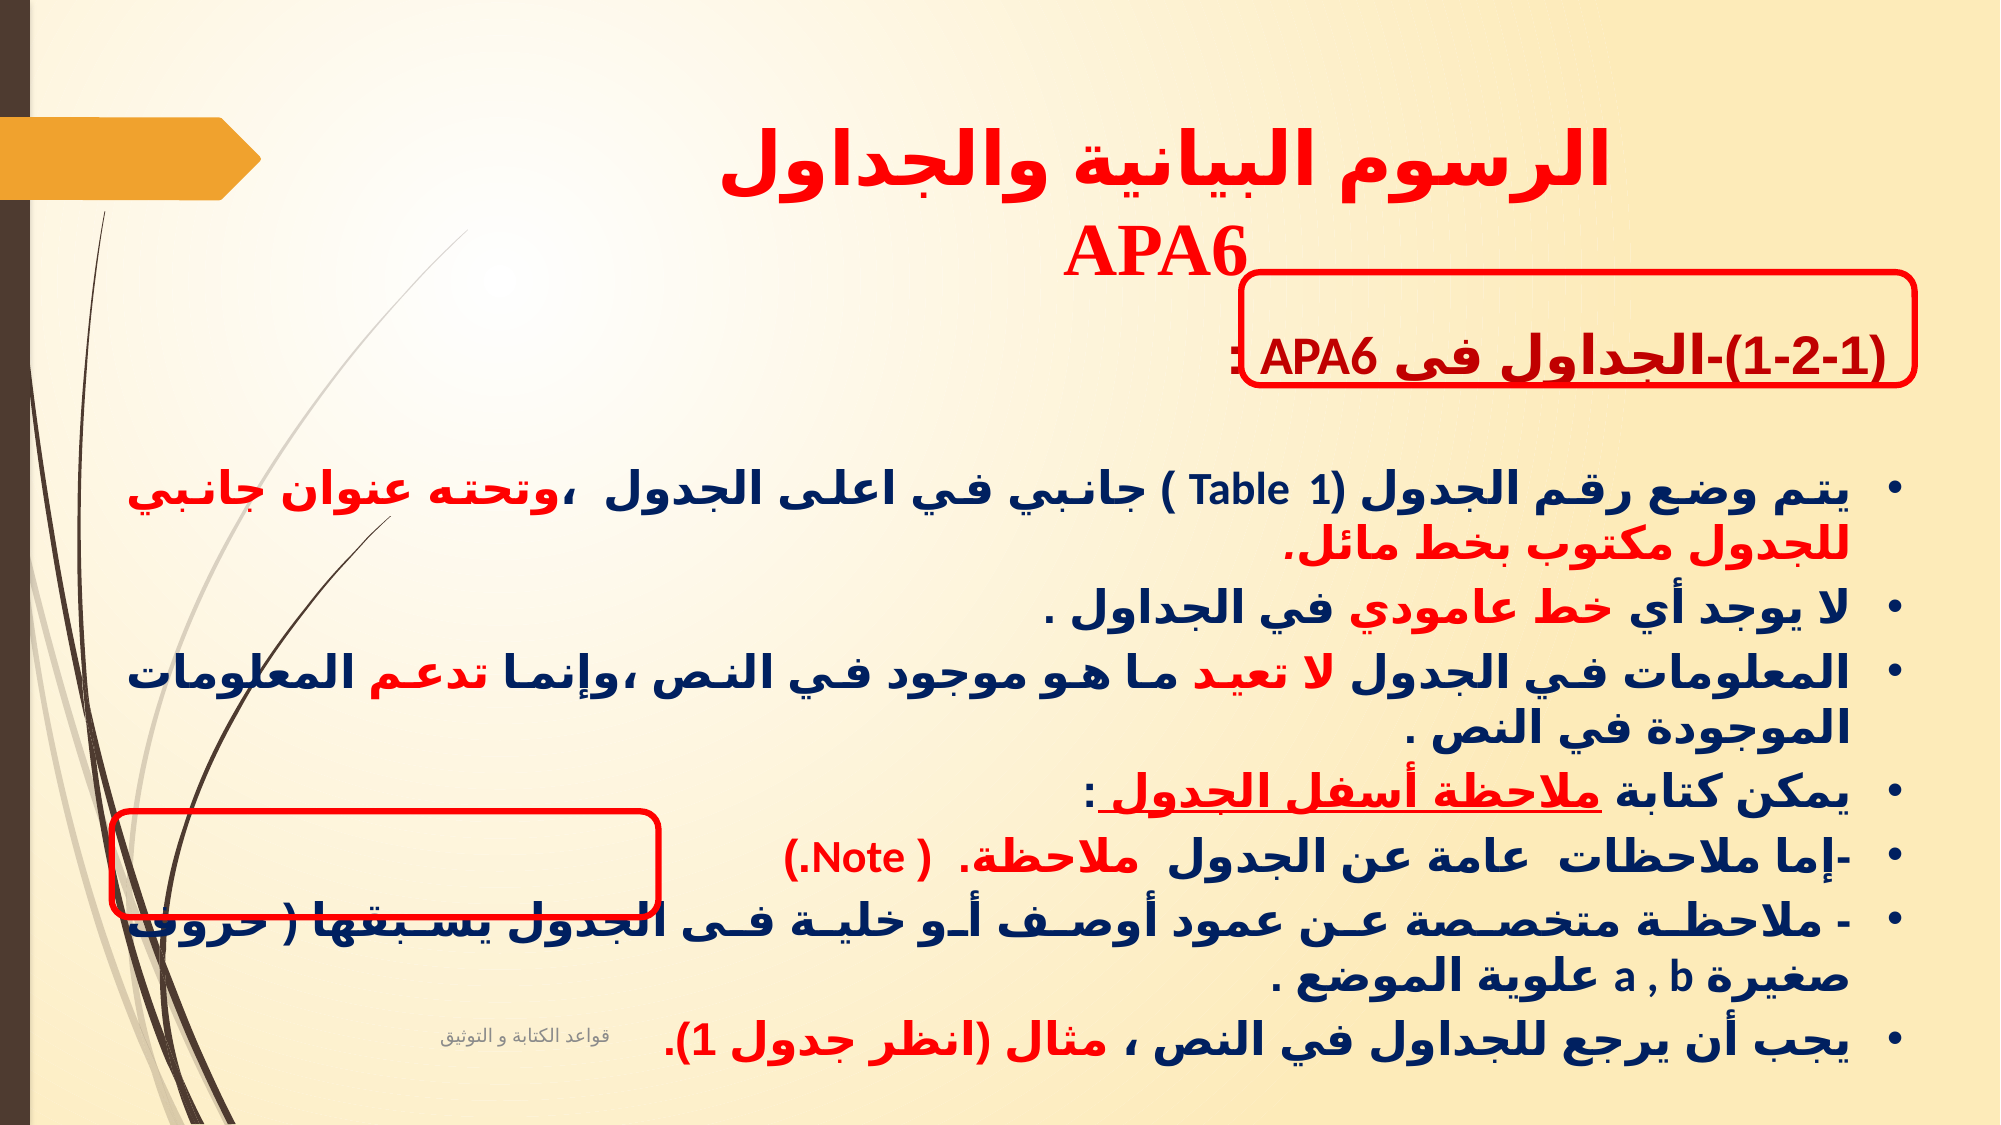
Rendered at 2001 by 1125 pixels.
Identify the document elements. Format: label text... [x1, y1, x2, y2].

list (1-2-1)-الجداول في APA6 : يتم وضع رقم الجدول (Table 1 ) جانبي في اعلى الجدول ،وتحته عنوان جانبي للجدول مكتوب بخط مائل. لا يوجد أي خط عامودي في الجداول . المعلومات في الجدول لا تعيد ما هو موجود في النص ،وإنما تدعم المعلومات الموجودة في النص . يمكن كتابة ملاحظة أسفل الجدول : -إما ملاحظات عامة عن الجدول ملاحظة. ( Note.) - ملاحظة متخصصة عن عمود أوصف أو خلية فى الجدول يسبقها ( حروف صغيرة a , b علوية الموضع . يجب أن يرجع للجداول في النص ، مثال (انظر جدول 1). [111, 312, 1915, 1080]
title الرسوم البيانية والجداول APA6 [425, 102, 1888, 312]
footer قواعد الكتابة و التوثيق [424, 1006, 1675, 1067]
text_box [110, 810, 660, 919]
text_box [1239, 270, 1916, 387]
